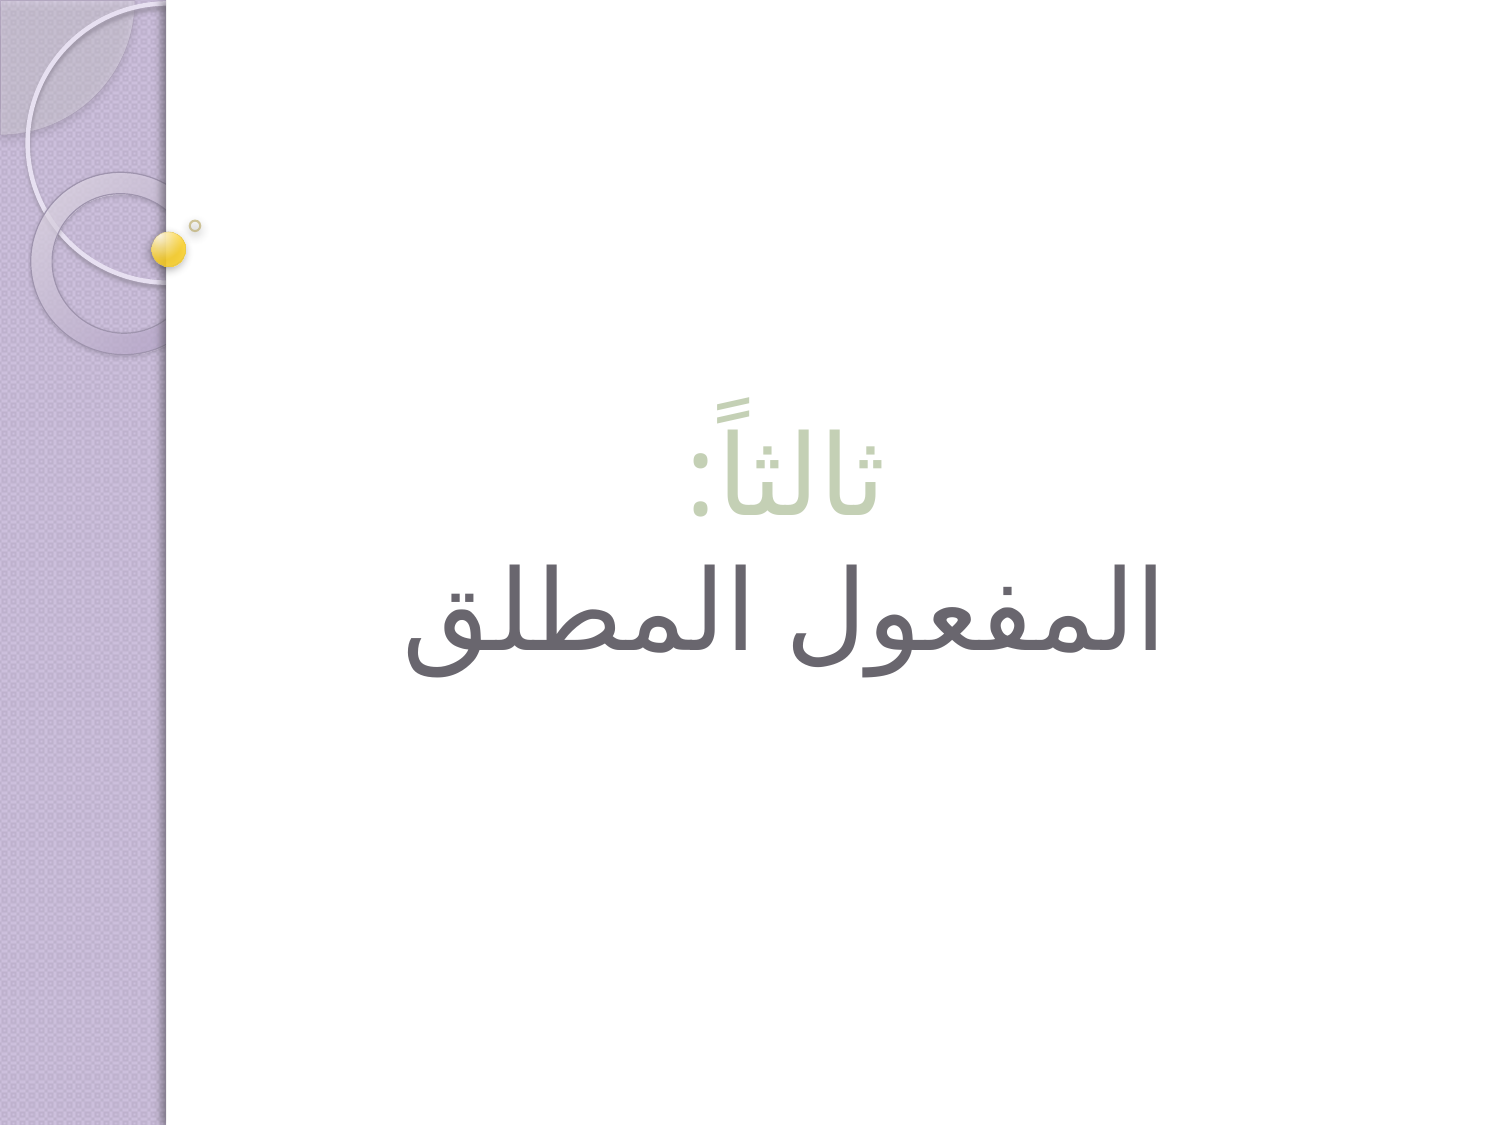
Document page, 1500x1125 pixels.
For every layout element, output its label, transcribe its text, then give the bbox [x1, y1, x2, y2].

title ثالثاً: المفعول المطلق [253, 160, 1317, 681]
